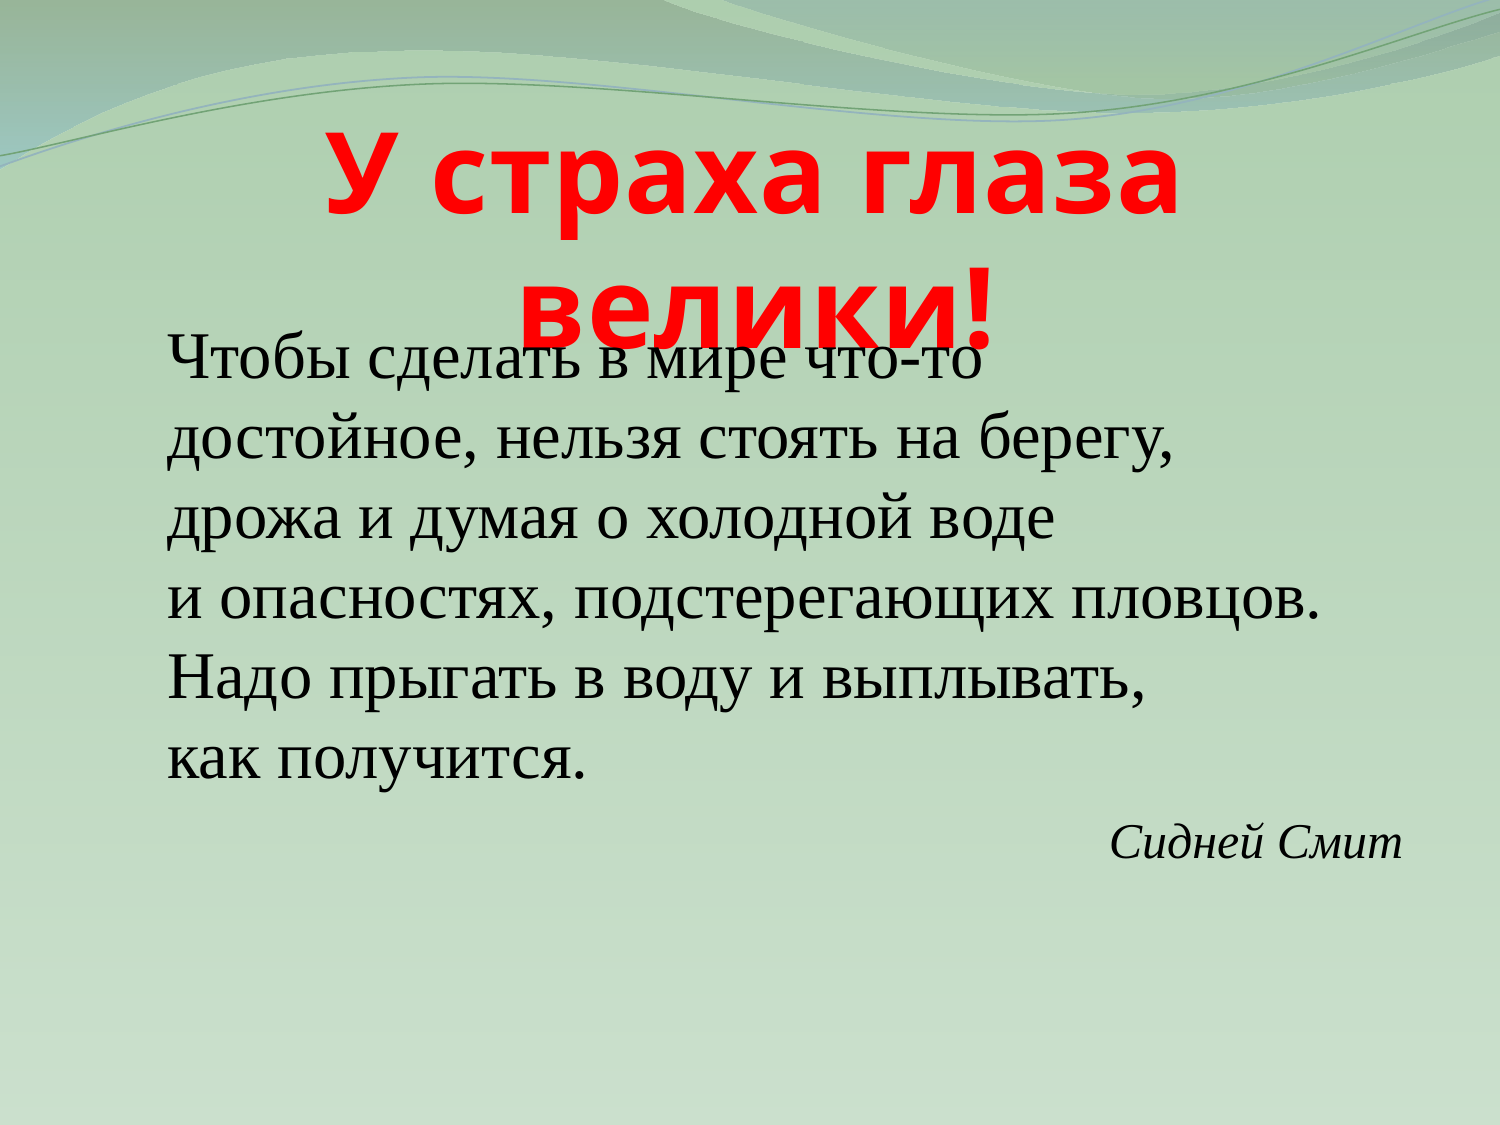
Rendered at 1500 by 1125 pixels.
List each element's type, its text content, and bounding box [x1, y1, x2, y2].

text_box У страха глаза велики! [58, 93, 1453, 379]
text_box Чтобы сделать в мире что-то достойное, нельзя стоять на берегу, дрожа и думая о холодной воде и опасностях, подстерегающих пловцов. Надо прыгать в воду и выплывать, как получится. Сидней Смит [152, 304, 1418, 925]
